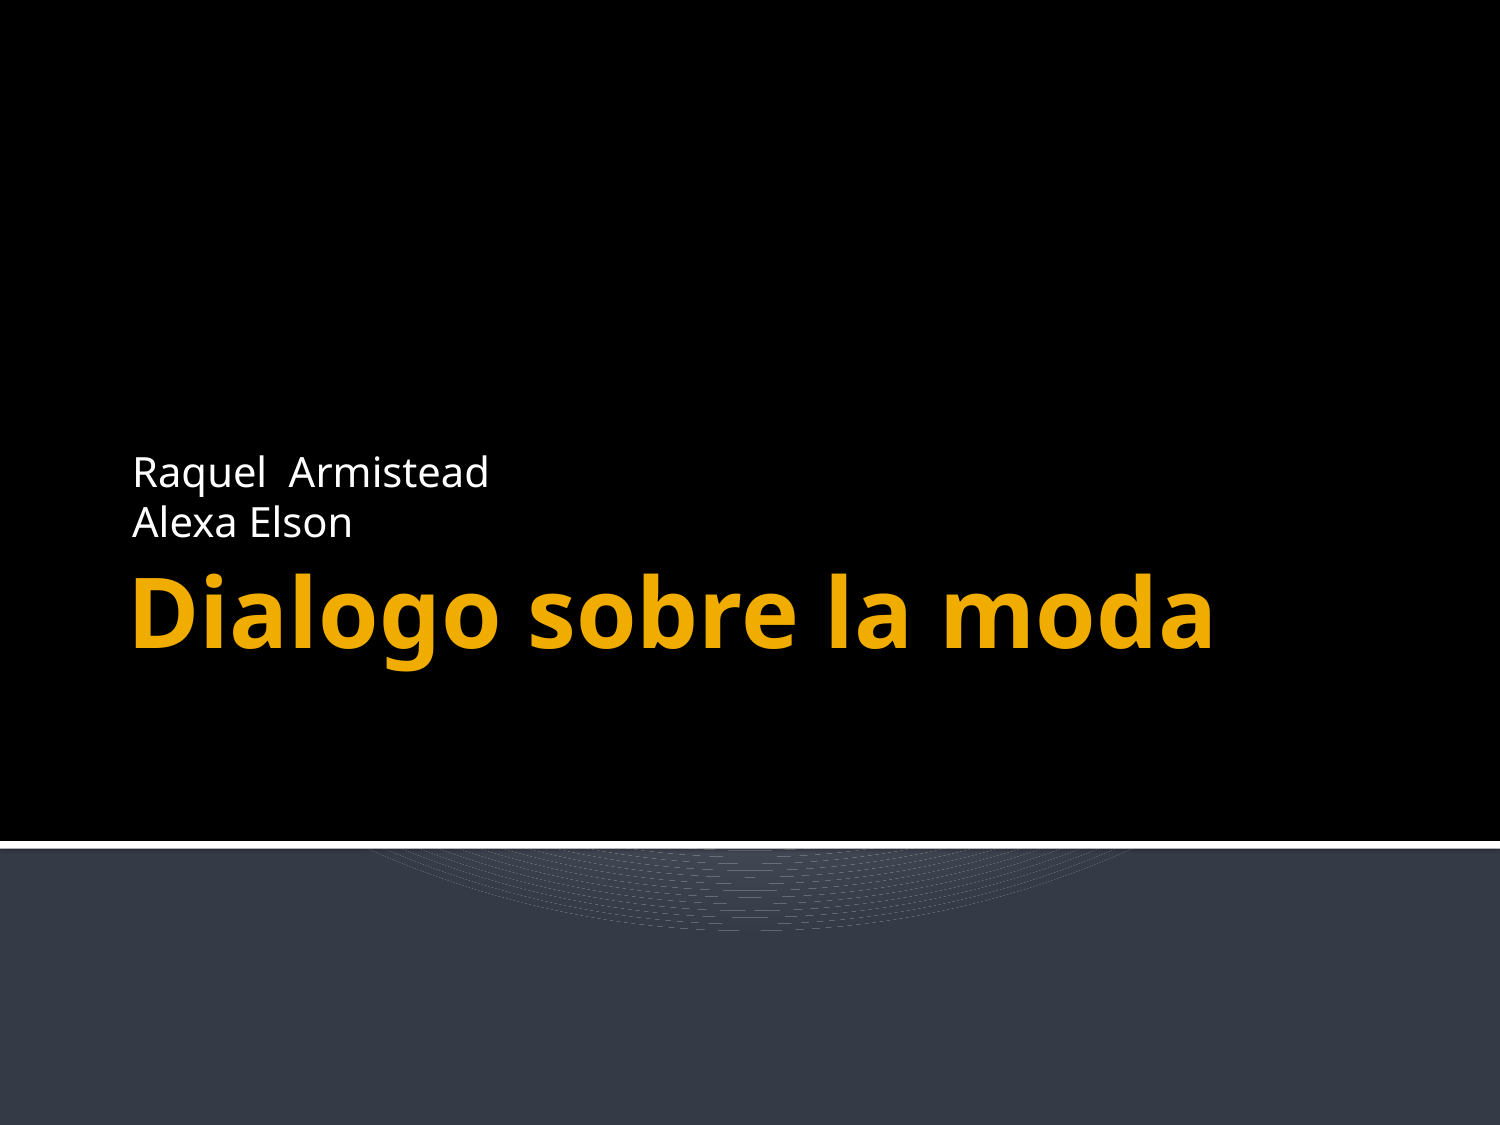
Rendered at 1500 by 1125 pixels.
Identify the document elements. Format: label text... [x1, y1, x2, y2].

subtitle Raquel Armistead Alexa Elson [112, 299, 1438, 546]
title Dialogo sobre la moda [112, 550, 1438, 825]
